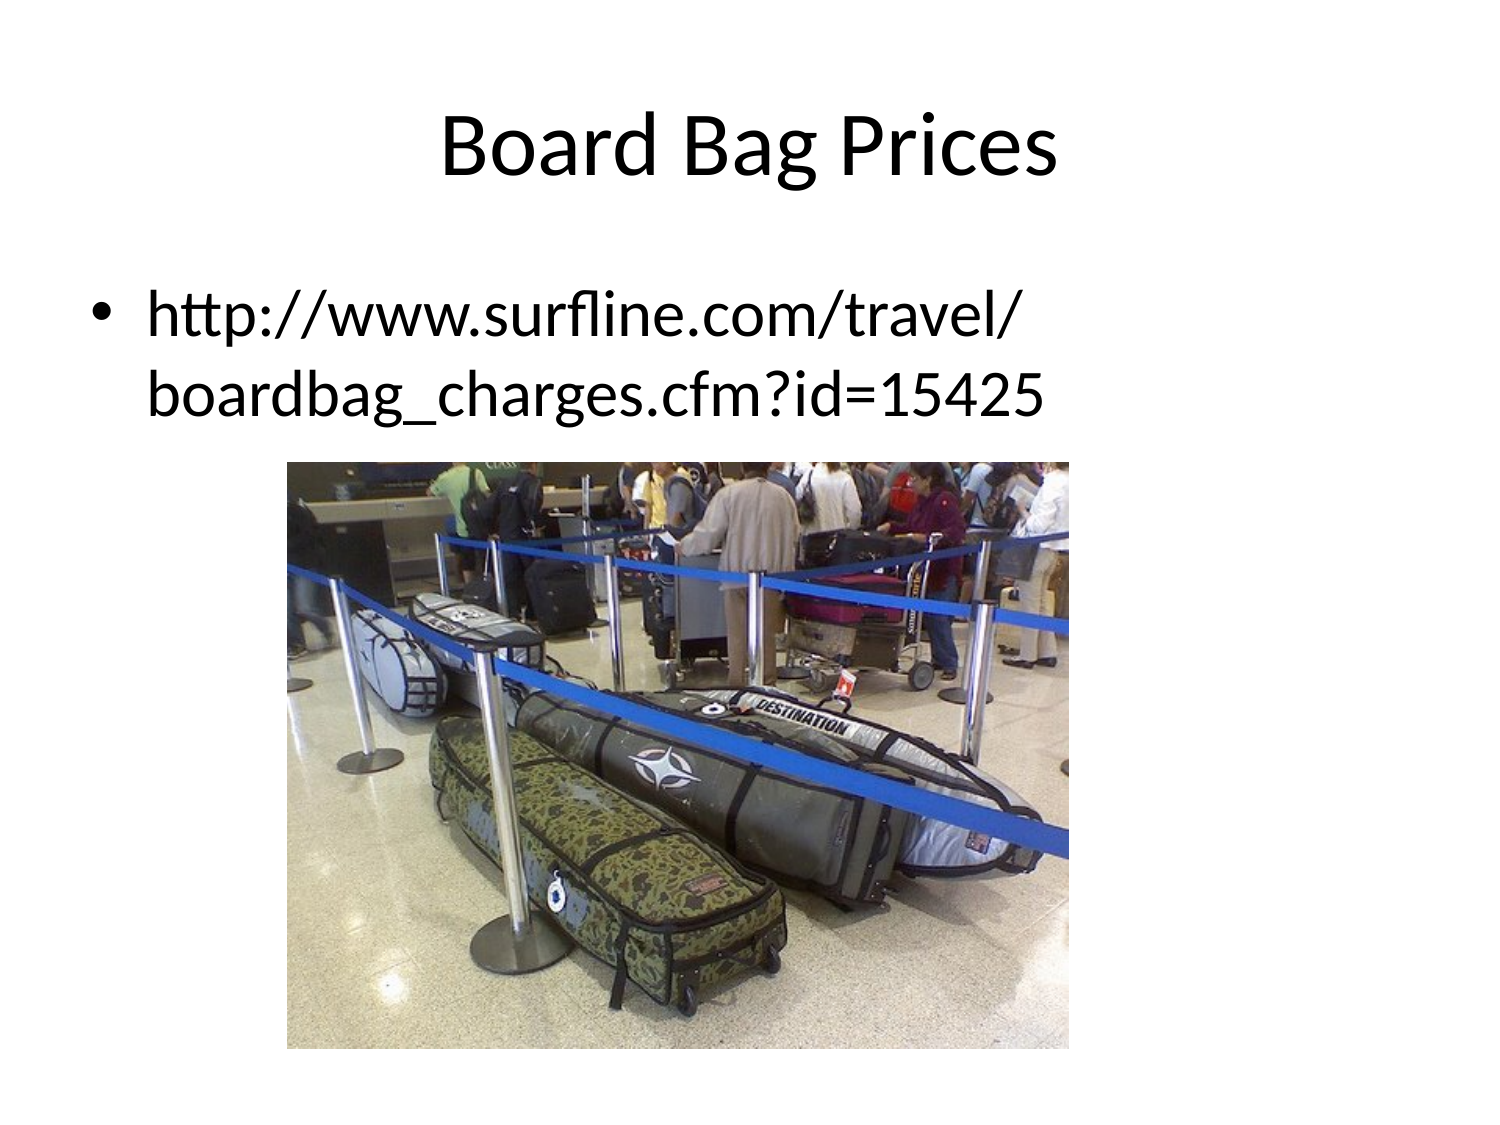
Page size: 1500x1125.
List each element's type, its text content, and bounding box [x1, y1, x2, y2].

picture [287, 462, 1069, 1049]
list http://www.surfline.com/travel/boardbag_charges.cfm?id=15425 [75, 262, 1425, 1005]
title Board Bag Prices [75, 45, 1425, 233]
